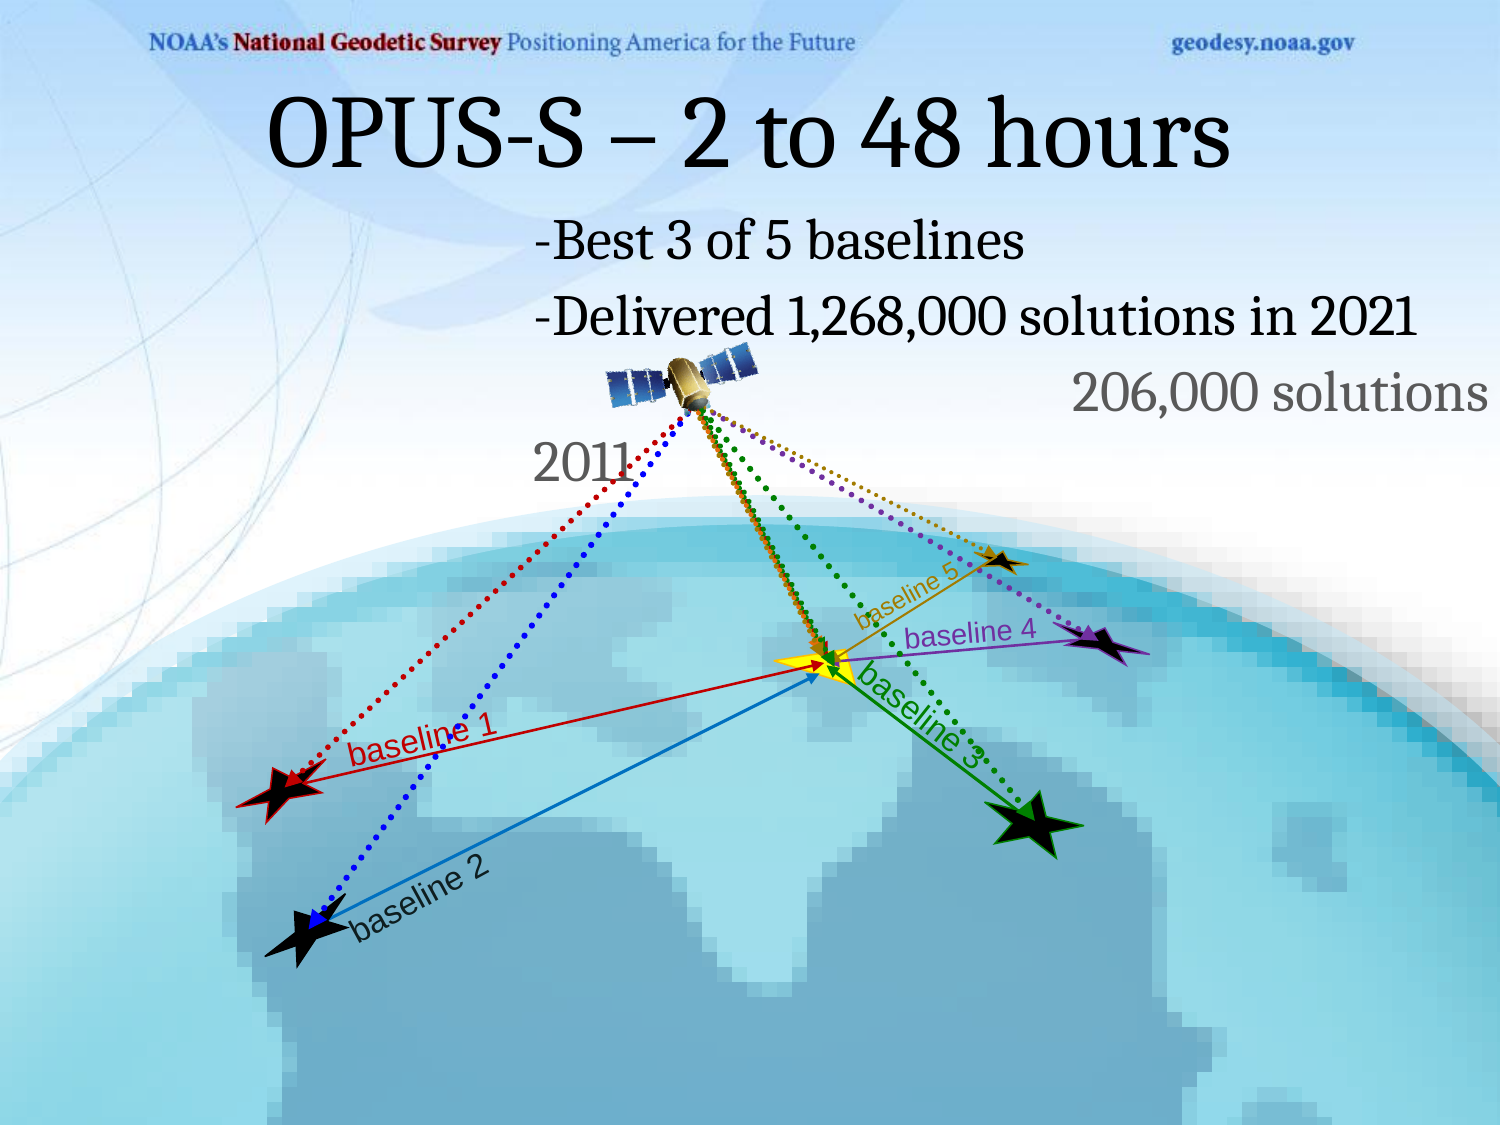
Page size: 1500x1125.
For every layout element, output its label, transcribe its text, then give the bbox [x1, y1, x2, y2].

picture [0, 0, 1500, 59]
title OPUS-S – 2 to 48 hours [0, 59, 1500, 192]
text_box -Best 3 of 5 baselines -Delivered 1,268,000 solutions in 2021 206,000 solutions in 2011 [518, 193, 1500, 365]
picture [0, 192, 1500, 1125]
